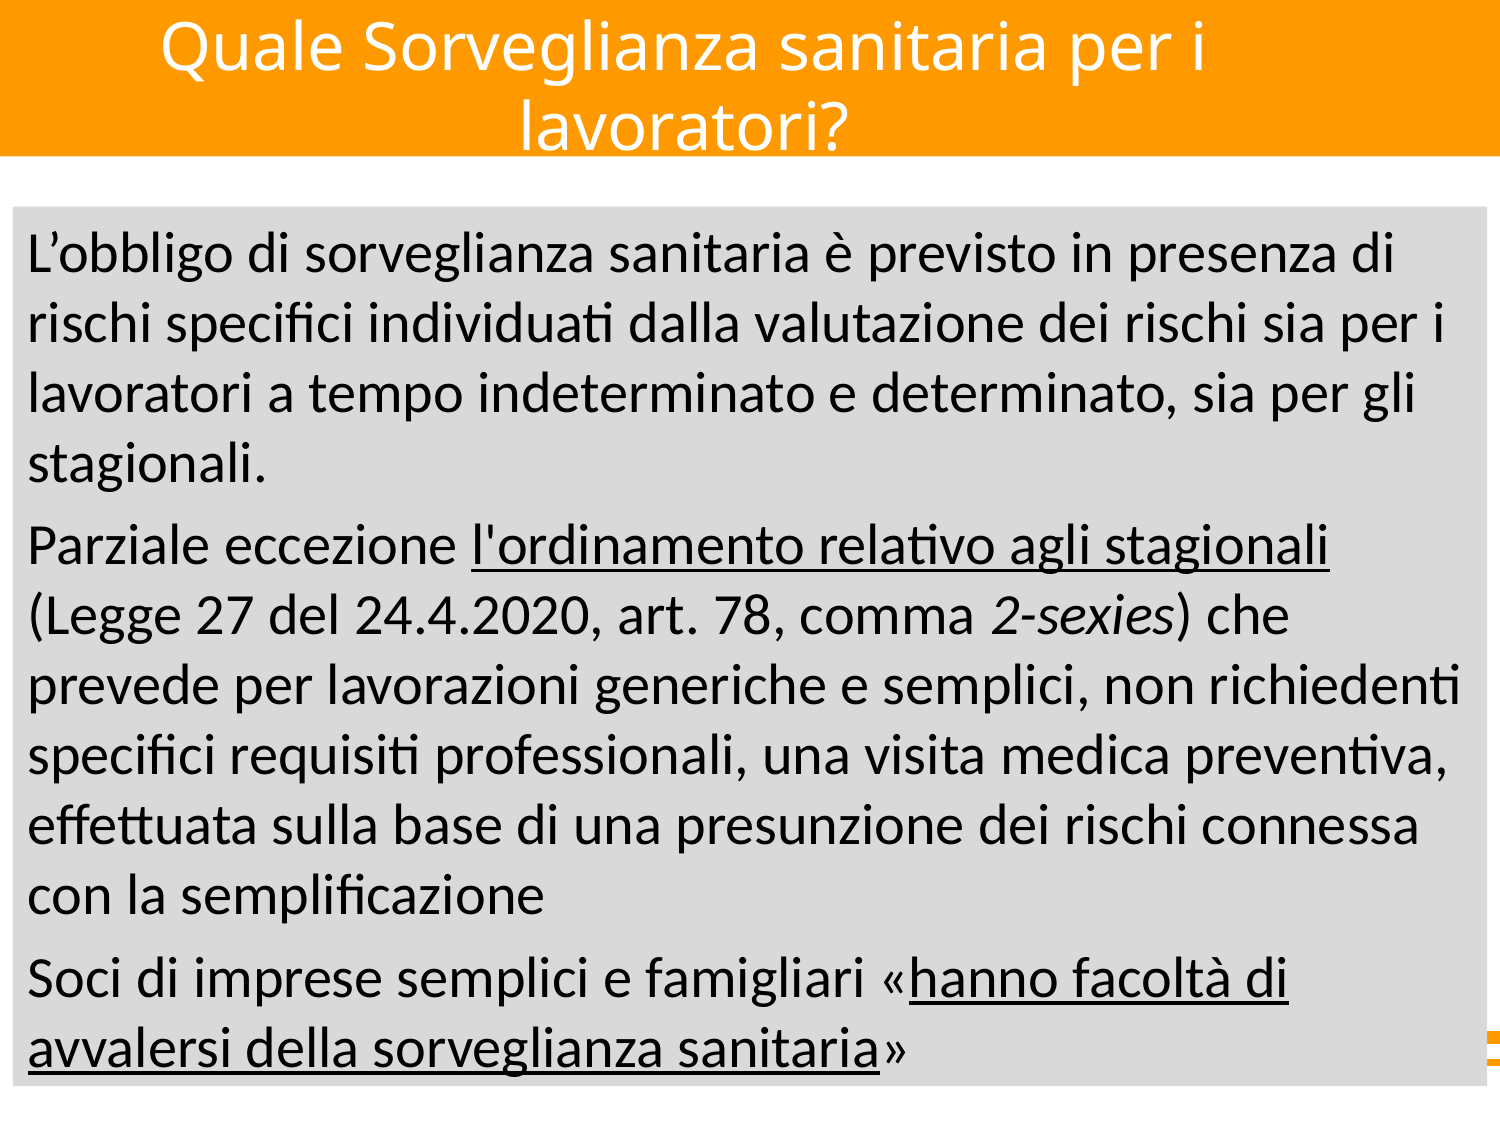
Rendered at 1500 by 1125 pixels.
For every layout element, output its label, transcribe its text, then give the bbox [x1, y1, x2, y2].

text_box L’obbligo di sorveglianza sanitaria è previsto in presenza di rischi specifici individuati dalla valutazione dei rischi sia per i lavoratori a tempo indeterminato e determinato, sia per gli stagionali. Parziale eccezione l'ordinamento relativo agli stagionali (Legge 27 del 24.4.2020, art. 78, comma 2-sexies) che prevede per lavorazioni generiche e semplici, non richiedenti specifici requisiti professionali, una visita medica preventiva, effettuata sulla base di una presunzione dei rischi connessa con la semplificazione Soci di imprese semplici e famigliari «hanno facoltà di avvalersi della sorveglianza sanitaria» [12, 206, 1488, 1087]
text_box [0, 0, 1500, 157]
text_box Quale Sorveglianza sanitaria per i lavoratori? [12, 1, 1355, 164]
